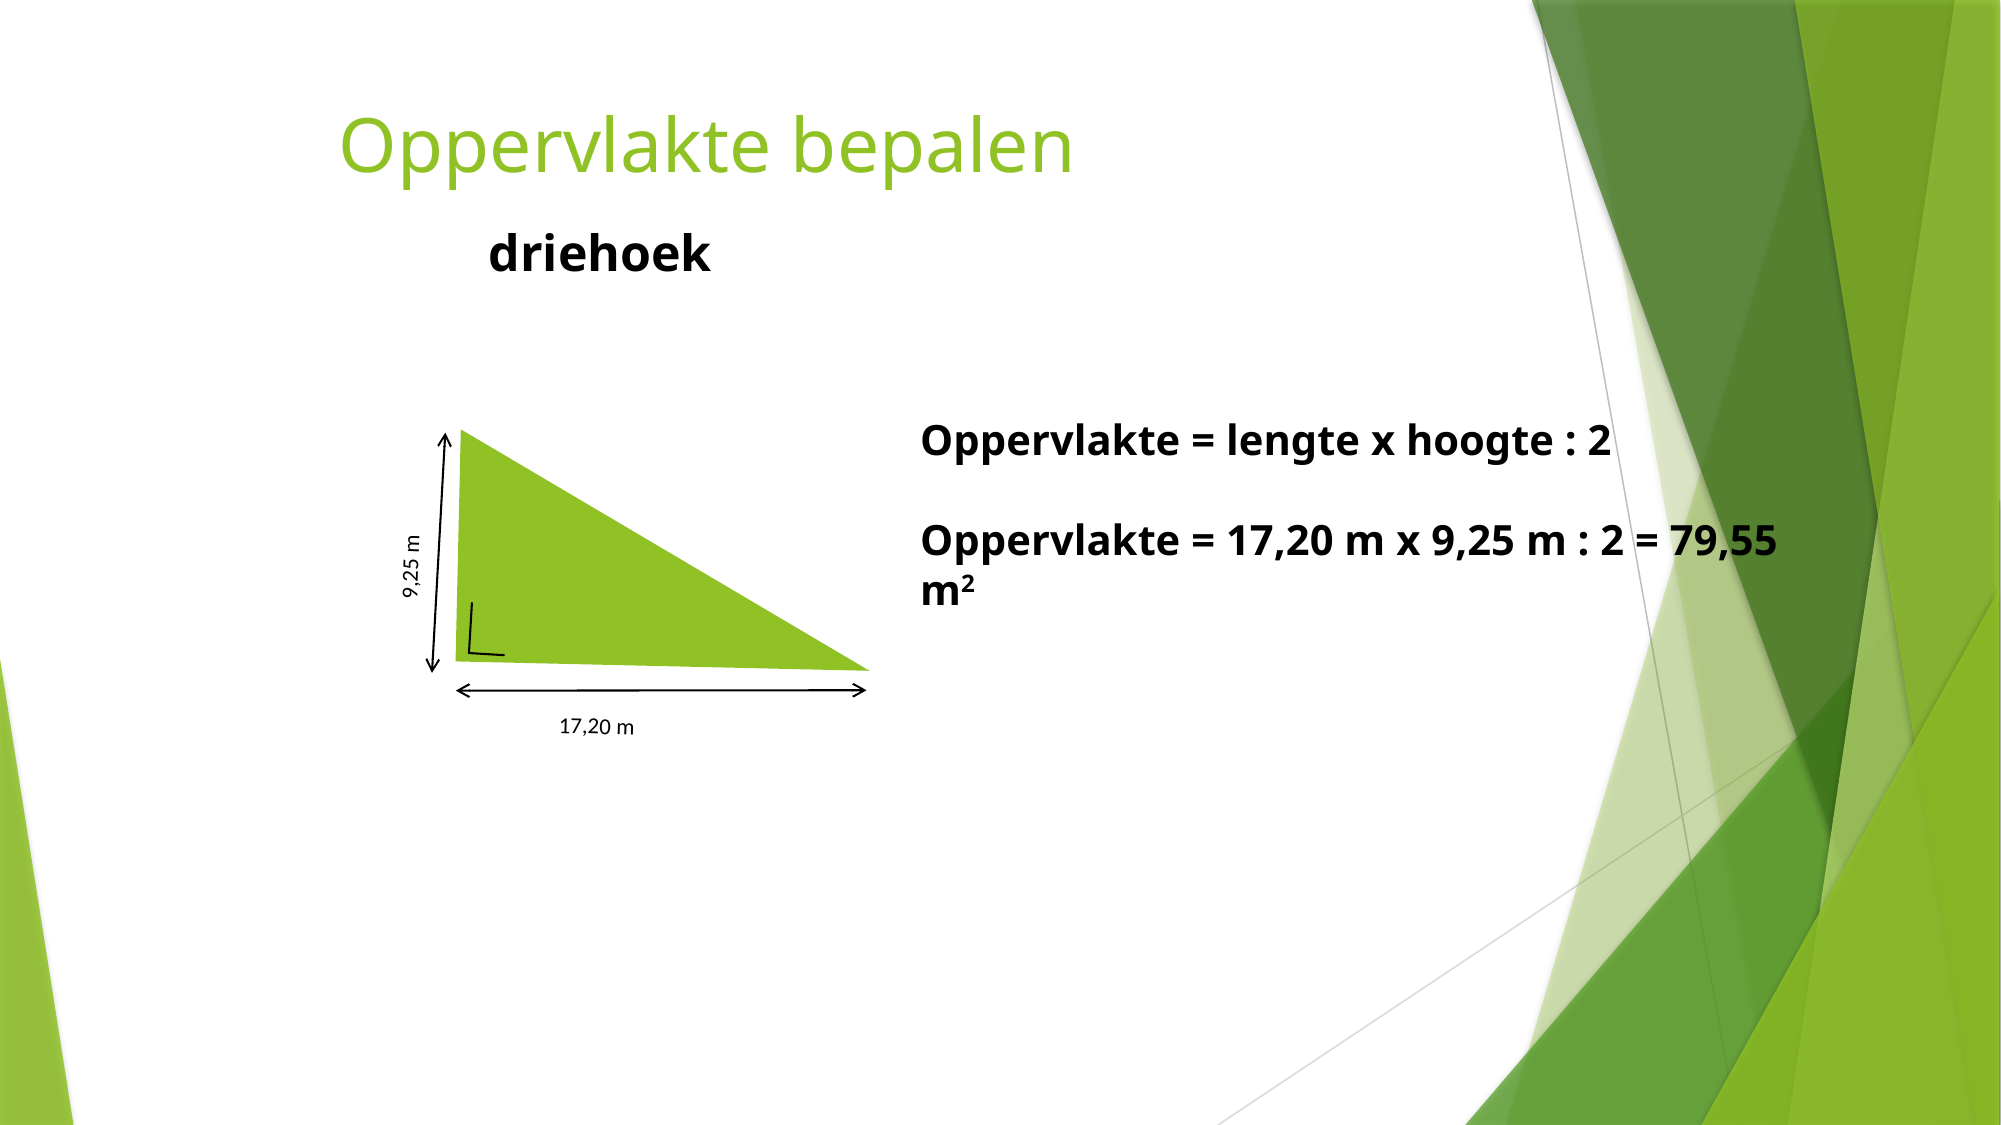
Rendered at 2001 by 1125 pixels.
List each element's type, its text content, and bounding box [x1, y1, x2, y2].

text_box driehoek [473, 214, 727, 289]
text_box Oppervlakte bepalen [324, 89, 1091, 195]
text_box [442, 331, 842, 803]
text_box Oppervlakte = lengte x hoogte : 2 Oppervlakte = 17,20 m x 9,25 m : 2 = 79,55 m2 [905, 406, 1804, 621]
